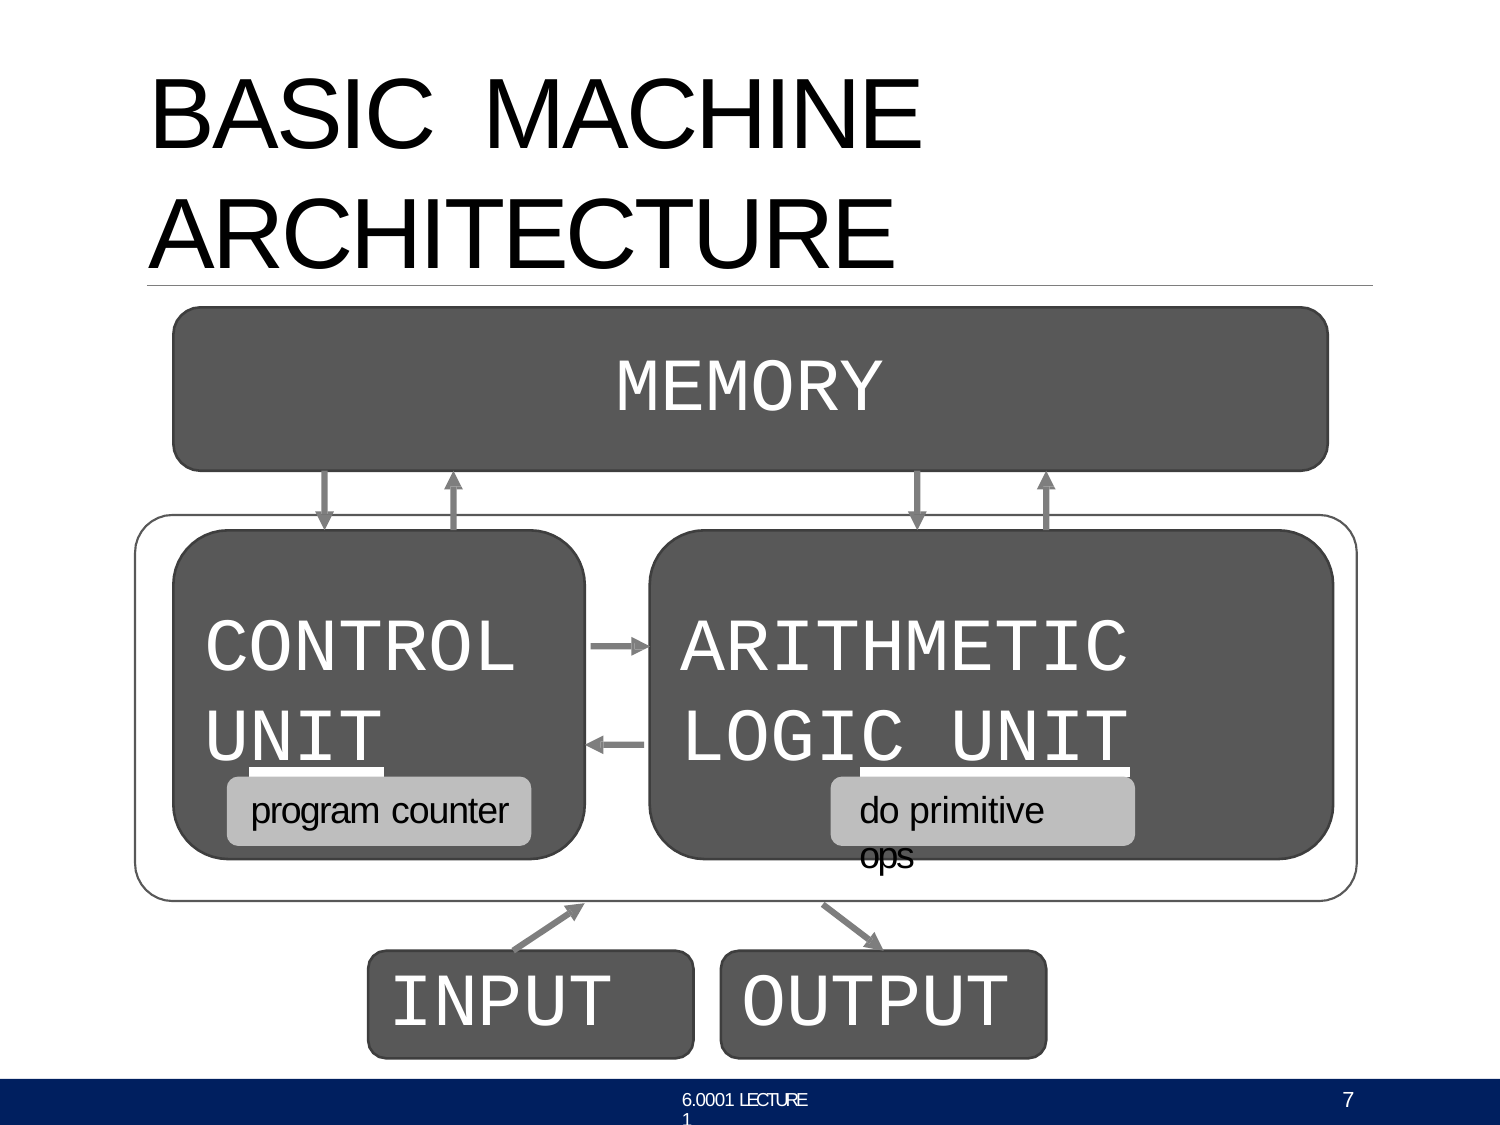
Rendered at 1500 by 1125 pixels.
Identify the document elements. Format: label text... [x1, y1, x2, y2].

text_box [1320, 514, 1357, 544]
text_box CONTROL UNIT [202, 593, 531, 776]
slide_number 7 [1338, 1088, 1369, 1125]
text_box [1328, 872, 1357, 901]
text_box [135, 514, 1357, 902]
text_box [830, 776, 1136, 846]
title BASIC MACHINE ARCHITECTURE [146, 46, 1409, 289]
text_box [135, 872, 164, 901]
text_box [649, 530, 1334, 860]
text_box INPUT [386, 948, 616, 1041]
text_box do primitive ops [857, 784, 1109, 877]
footer 6.0001 LECTURE 1 [679, 1090, 821, 1125]
text_box ARITHMETIC LOGIC UNIT [678, 593, 1134, 776]
text_box [820, 901, 884, 951]
text_box [173, 307, 1328, 471]
text_box [907, 470, 927, 531]
text_box [173, 530, 585, 860]
text_box [444, 470, 463, 531]
text_box [590, 636, 651, 656]
text_box [511, 903, 585, 954]
text_box MEMORY [613, 333, 888, 426]
text_box [315, 470, 334, 531]
text_box [584, 735, 645, 755]
text_box [720, 950, 1047, 1059]
text_box OUTPUT [739, 948, 1014, 1041]
text_box [368, 950, 694, 1059]
text_box [1036, 470, 1056, 531]
text_box [135, 514, 172, 544]
text_box program counter [248, 784, 510, 877]
text_box [226, 776, 532, 846]
